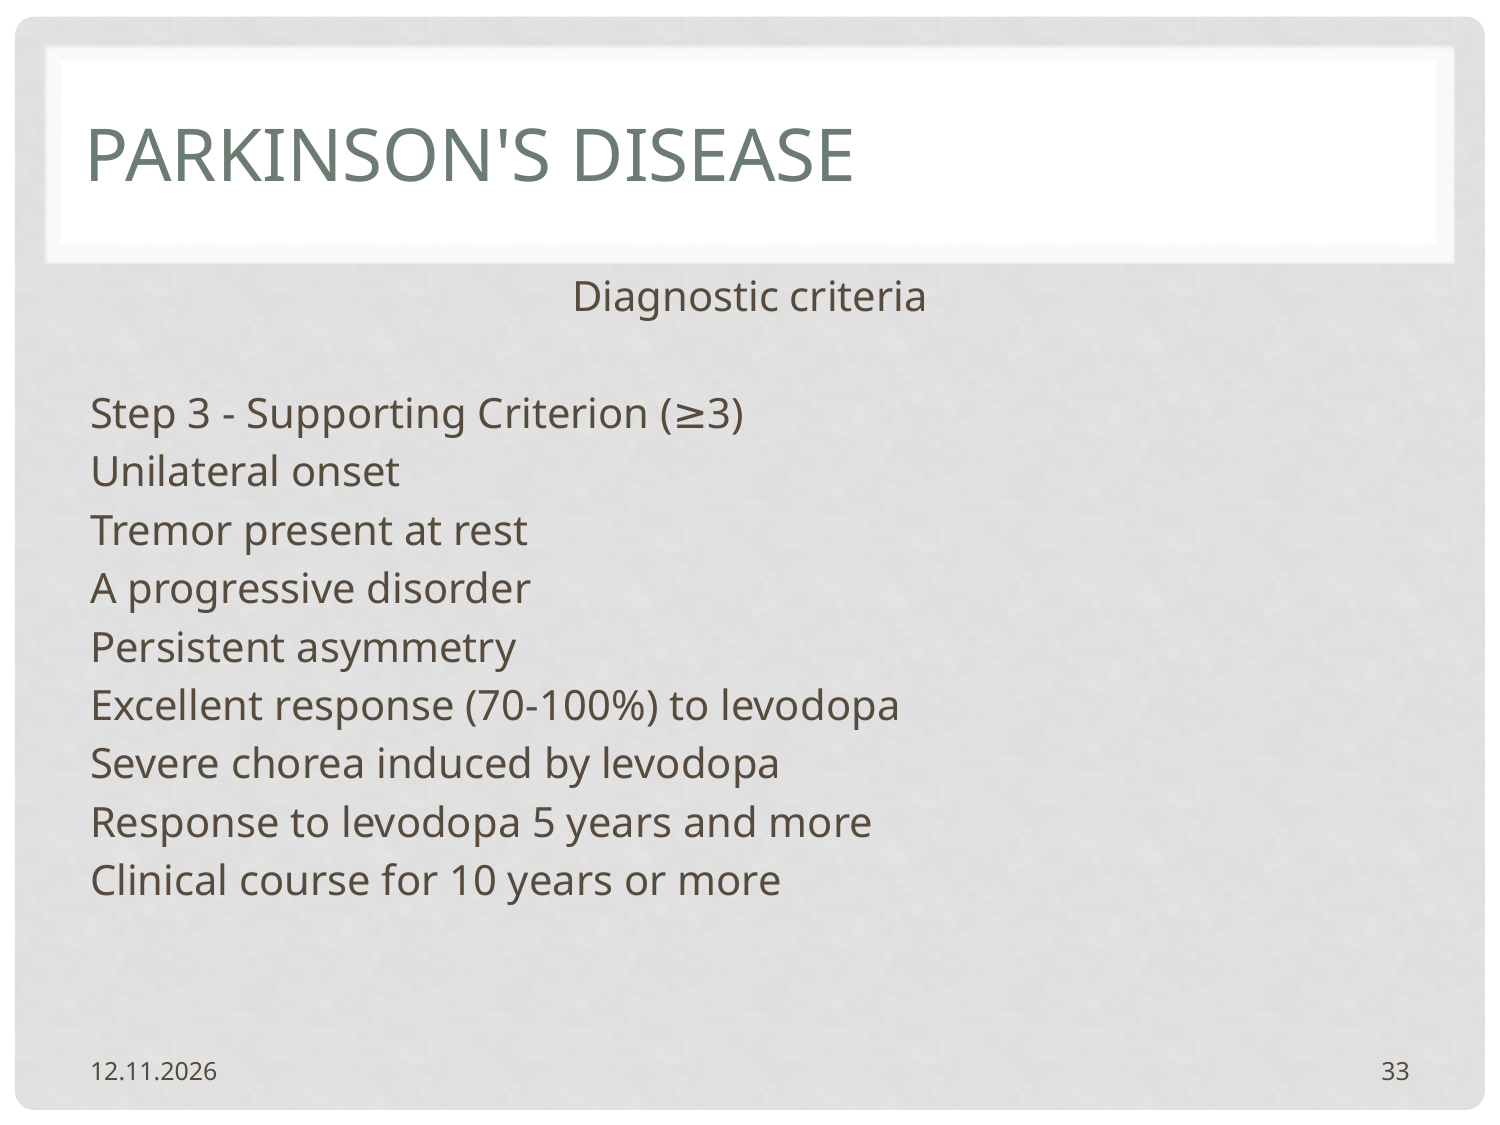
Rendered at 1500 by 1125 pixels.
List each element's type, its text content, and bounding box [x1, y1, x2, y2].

title PARKINSON'S DISEASE [69, 66, 1425, 238]
slide_number 33 [1074, 1042, 1425, 1103]
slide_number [75, 1042, 425, 1103]
list Diagnostic criteria Step 3 - Supporting Criterion (≥3) Unilateral onset Tremor present at rest A progressive disorder Persistent asymmetry Excellent response (70-100%) to levodopa Severe chorea induced by levodopa Response to levodopa 5 years and more Clinical course for 10 years or more [75, 262, 1425, 1100]
